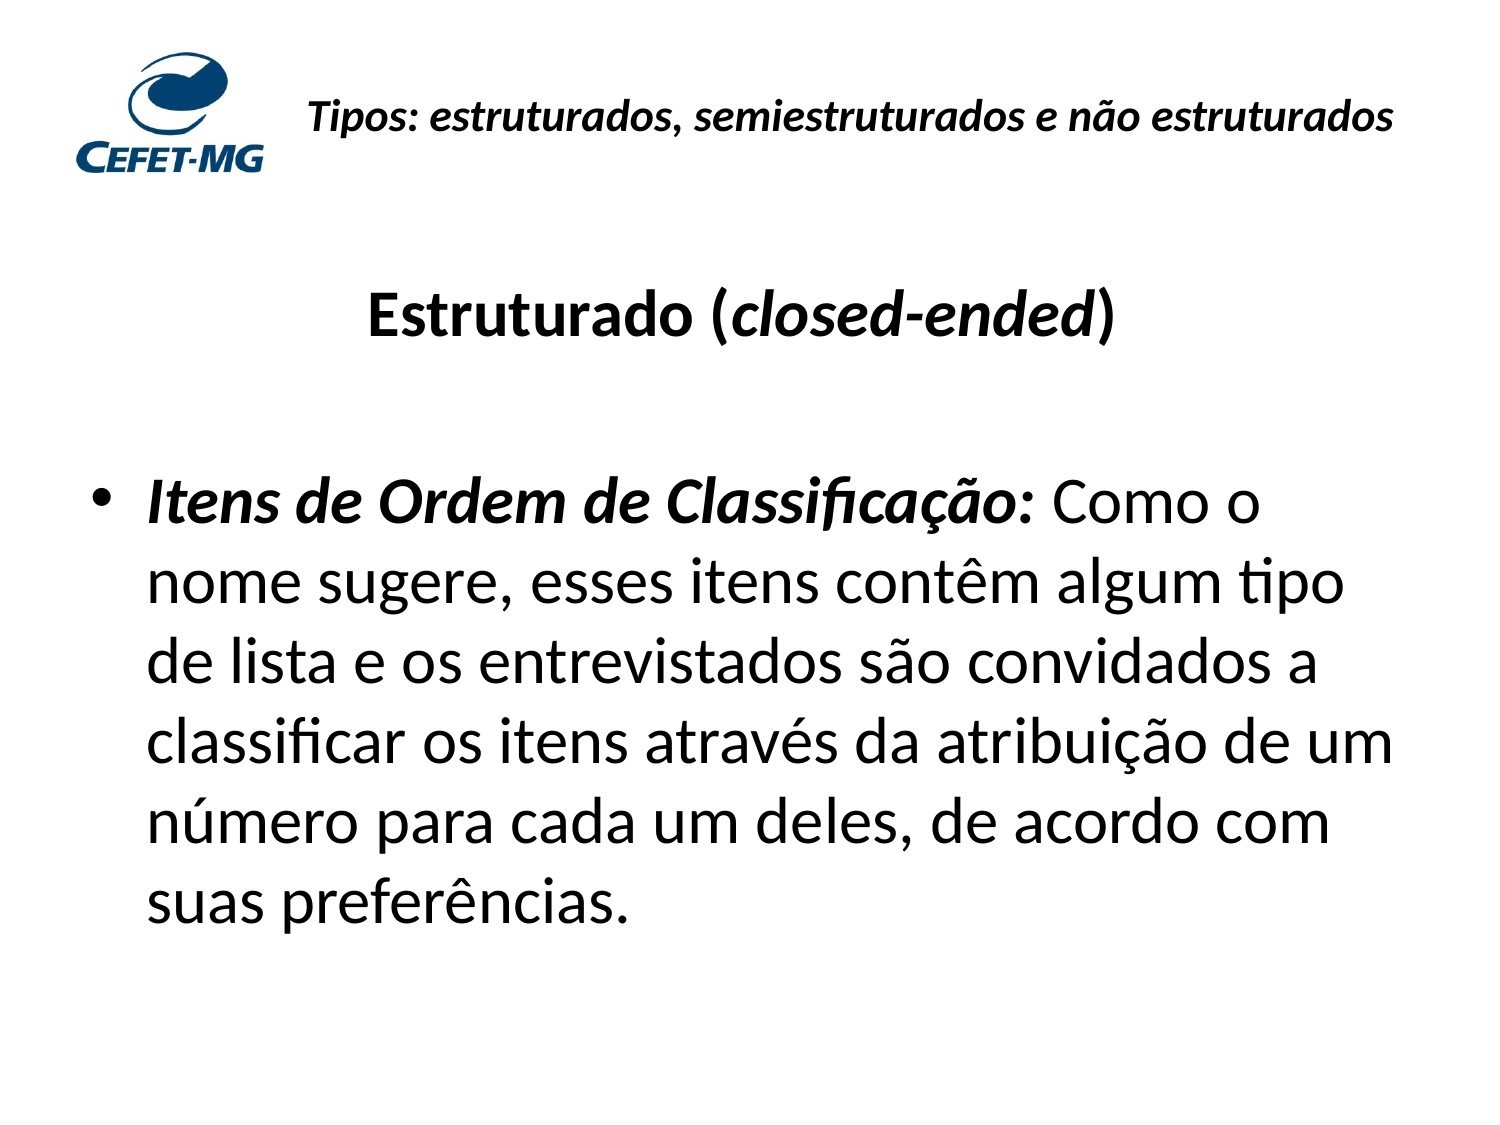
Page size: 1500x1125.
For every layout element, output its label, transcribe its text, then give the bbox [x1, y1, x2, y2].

picture [76, 51, 264, 173]
list Estruturado (closed-ended) Itens de Ordem de Classificação: Como o nome sugere, esses itens contêm algum tipo de lista e os entrevistados são convidados a classificar os itens através da atribuição de um número para cada um deles, de acordo com suas preferências. [75, 262, 1425, 1005]
text_box Tipos: estruturados, semiestruturados e não estruturados [277, 78, 1424, 149]
